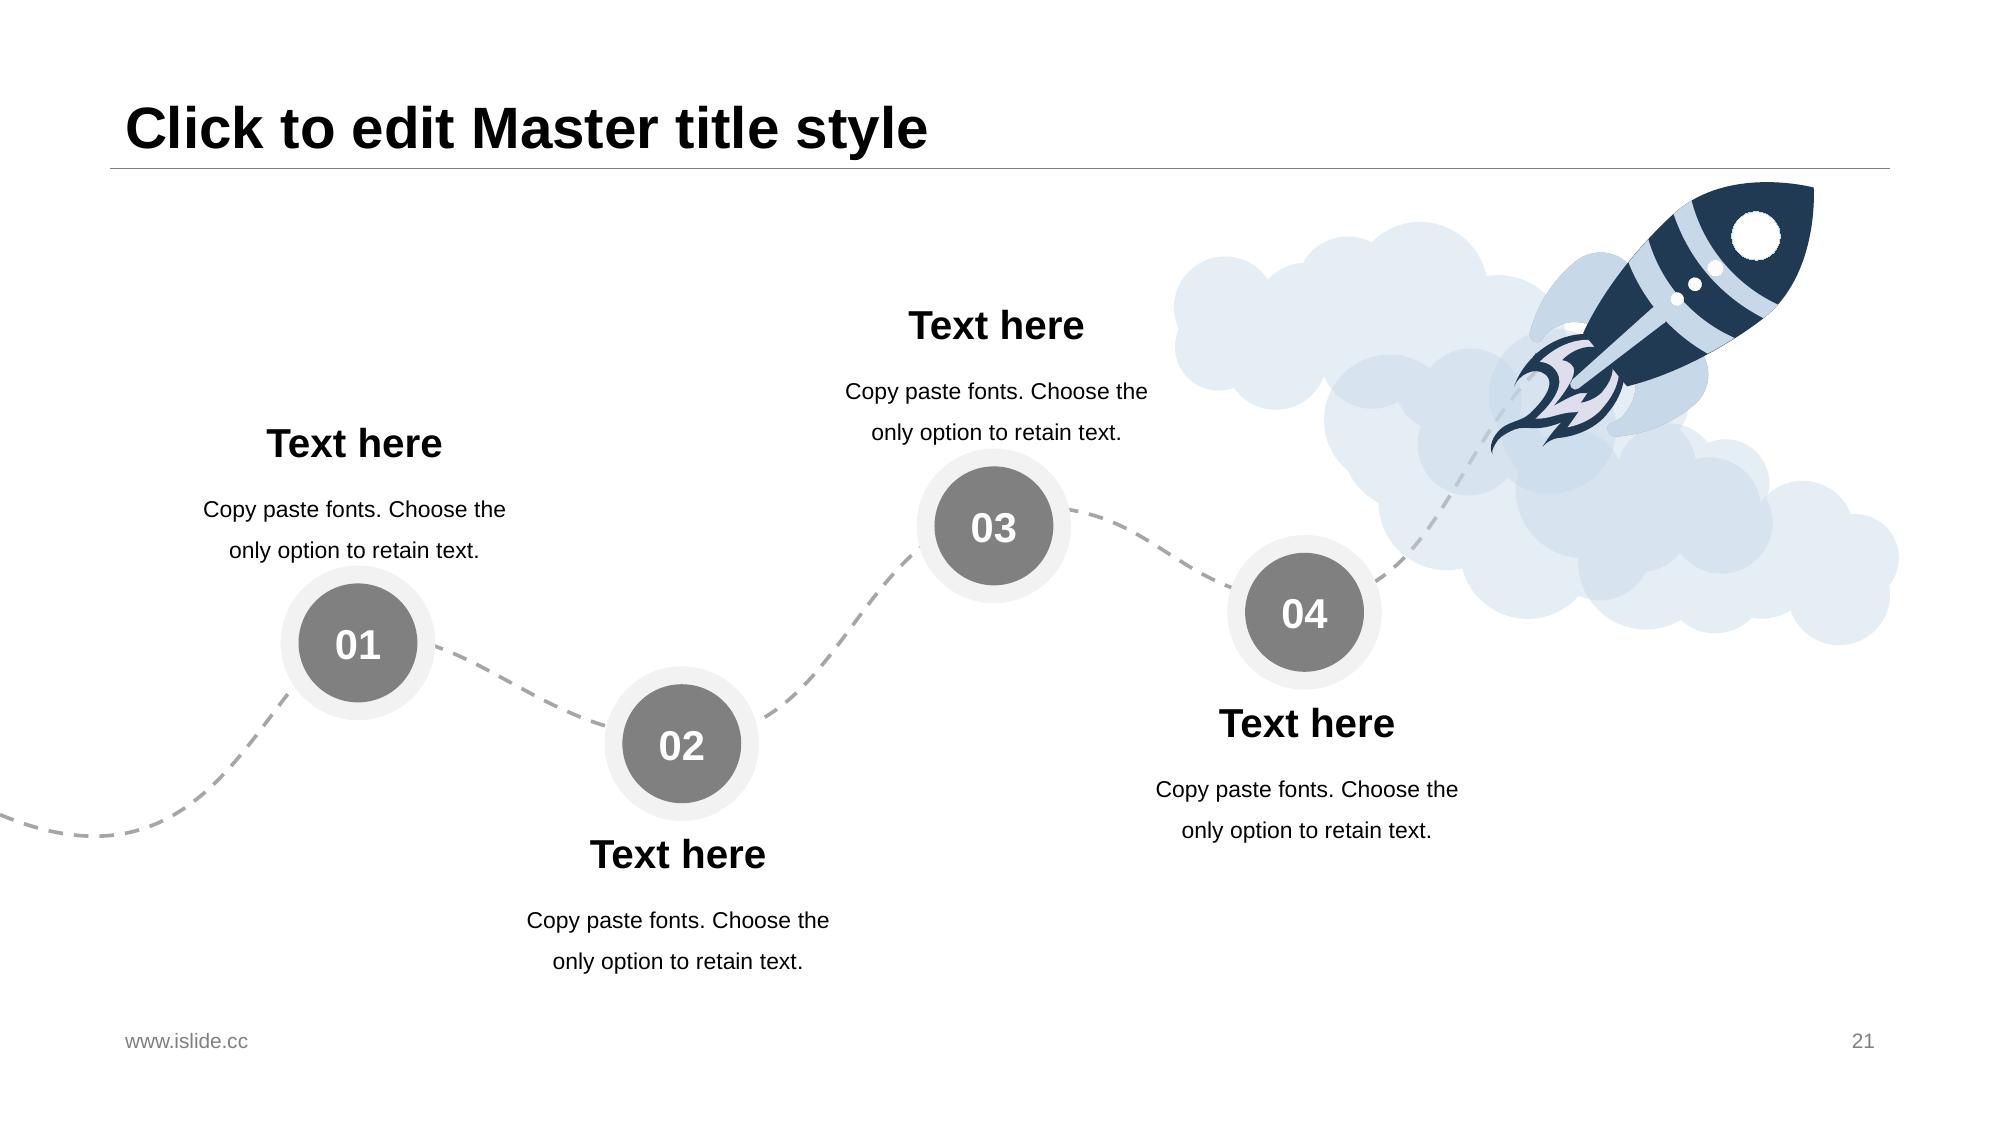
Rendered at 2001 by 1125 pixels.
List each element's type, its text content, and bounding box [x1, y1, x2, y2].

slide_number 21 [1412, 1023, 1890, 1058]
footer www.islide.cc [109, 1023, 790, 1058]
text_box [0, 194, 1911, 998]
title Click to edit Master title style [109, 0, 1890, 169]
